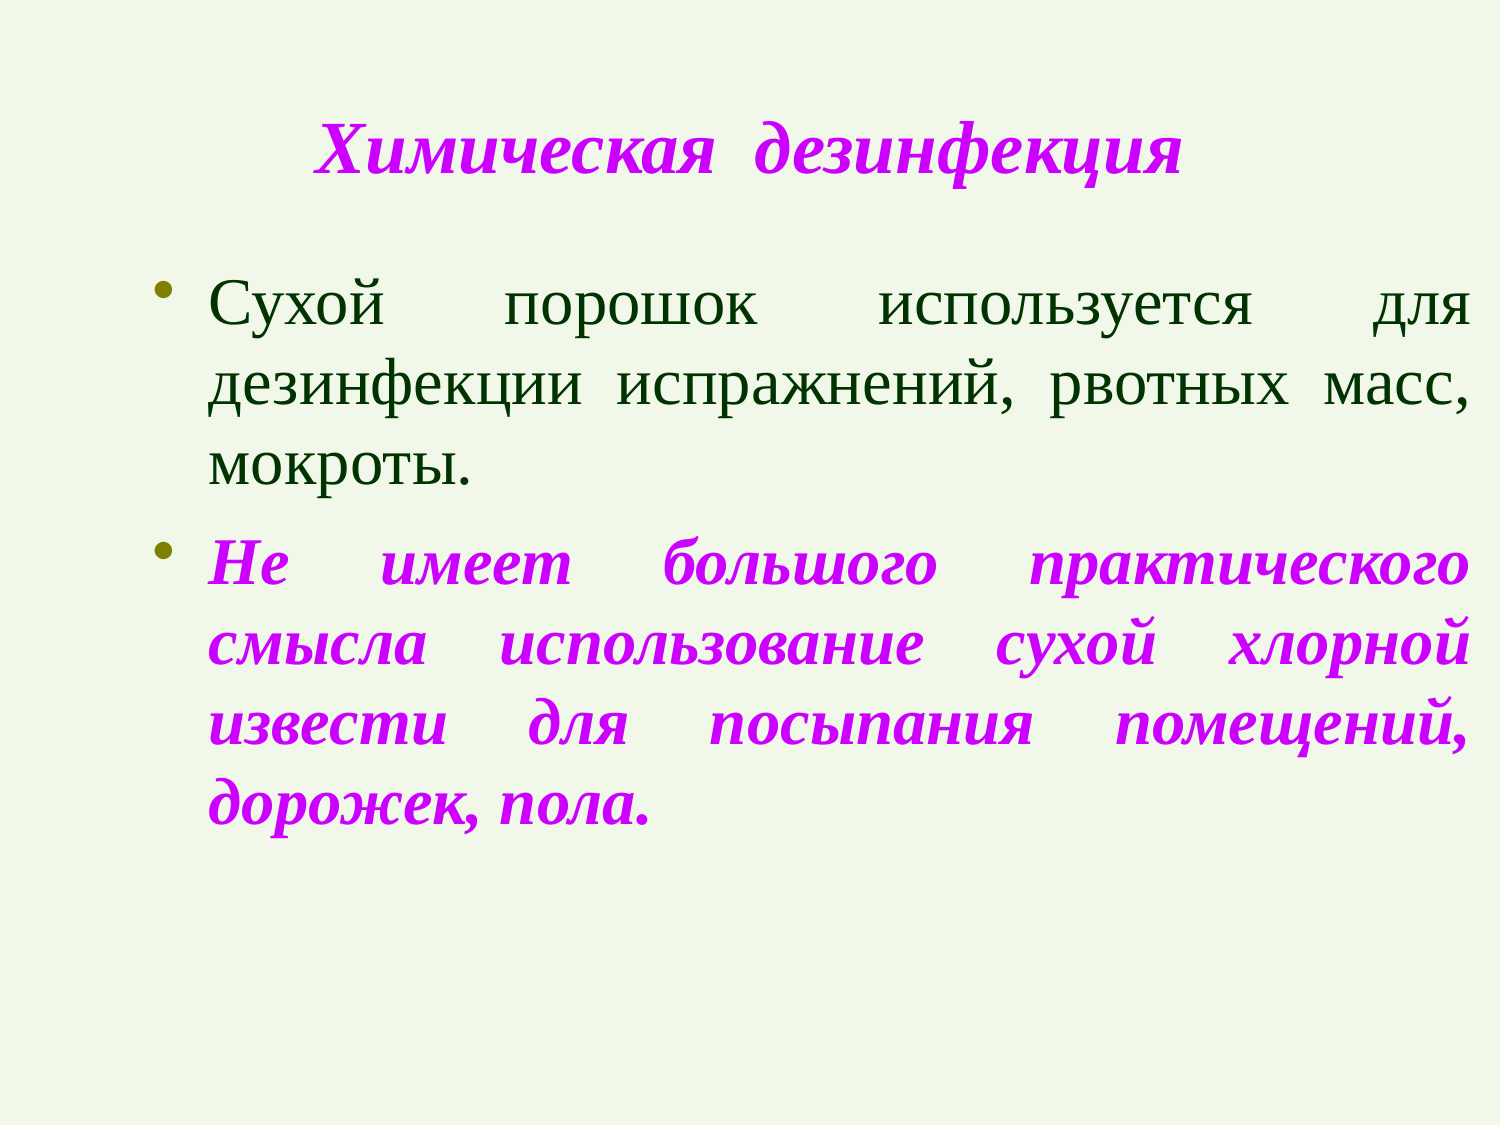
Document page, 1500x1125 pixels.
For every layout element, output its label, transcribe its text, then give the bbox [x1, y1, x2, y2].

title Химическая дезинфекция [112, 50, 1388, 238]
list Сухой порошок используется для дезинфекции испражнений, рвотных масс, мокроты. Не имеет большого практического смысла использование сухой хлорной извести для посыпания помещений, дорожек, пола. [137, 249, 1488, 1000]
